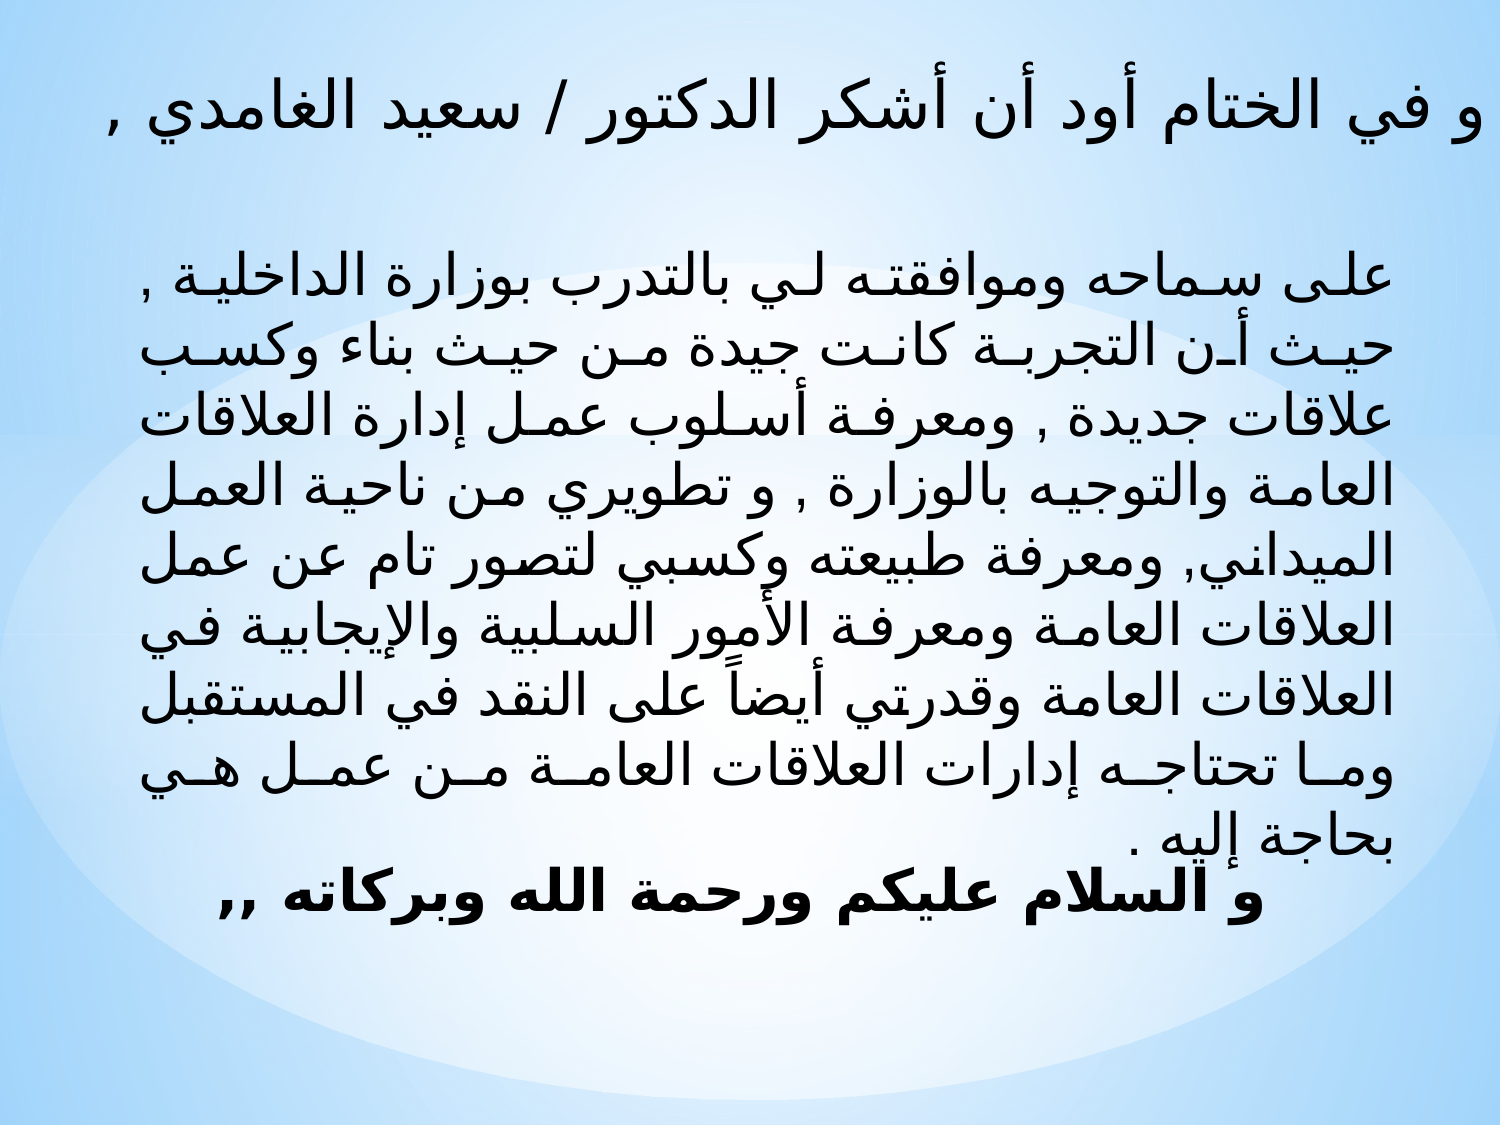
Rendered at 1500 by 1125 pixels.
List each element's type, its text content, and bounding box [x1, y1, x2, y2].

text_box و السلام عليكم ورحمة الله وبركاته ,, [201, 846, 1282, 931]
text_box على سماحه وموافقته لي بالتدرب بوزارة الداخلية , حيث أن التجربة كانت جيدة من حيث بناء وكسب علاقات جديدة , ومعرفة أسلوب عمل إدارة العلاقات العامة والتوجيه بالوزارة , و تطويري من ناحية العمل الميداني, ومعرفة طبيعته وكسبي لتصور تام عن عمل العلاقات العامة ومعرفة الأمور السلبية والإيجابية في العلاقات العامة وقدرتي أيضاً على النقد في المستقبل وما تحتاجه إدارات العلاقات العامة من عمل هي بحاجة إليه . [123, 229, 1412, 875]
text_box و في الختام أود أن أشكر الدكتور / سعيد الغامدي , [88, 54, 1500, 150]
